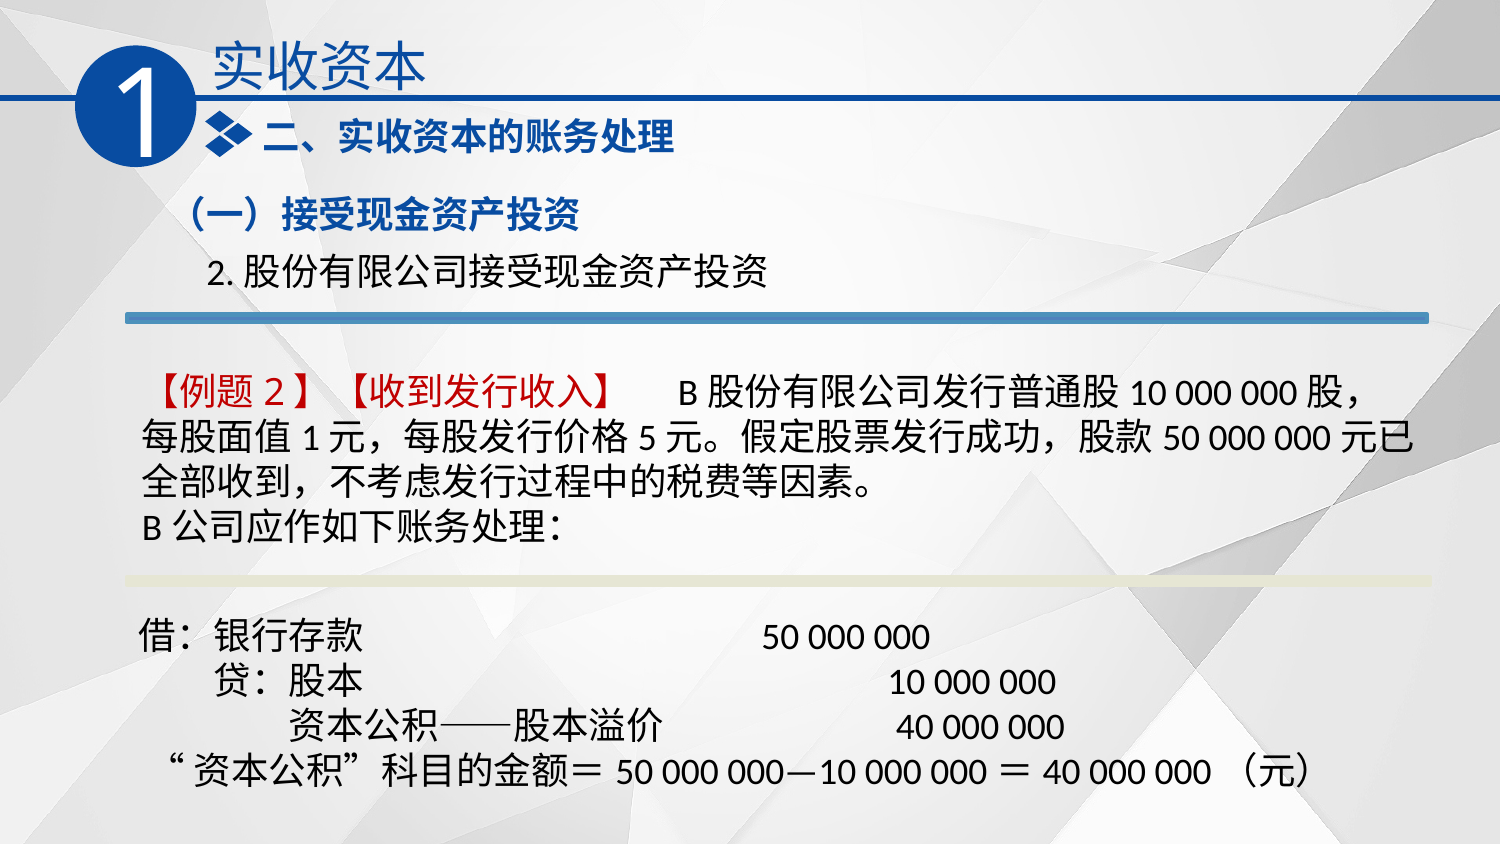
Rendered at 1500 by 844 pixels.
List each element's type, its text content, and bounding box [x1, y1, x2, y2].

text_box [205, 110, 235, 133]
text_box 【例题2】【收到发行收入】 B股份有限公司发行普通股10 000 000股，每股面值1元，每股发行价格5元。假定股票发行成功，股款50 000 000元已全部收到，不考虑发行过程中的税费等因素。 B公司应作如下账务处理： [129, 362, 1431, 555]
text_box 二、实收资本的账务处理 [250, 107, 688, 164]
text_box [125, 312, 1429, 324]
text_box [75, 107, 84, 138]
text_box 1 [84, 107, 203, 171]
picture [0, 101, 1500, 844]
text_box [125, 575, 1432, 587]
text_box [75, 74, 84, 97]
text_box 1 [84, 45, 203, 97]
text_box 借：银行存款 50 000 000 贷：股本 10 000 000 资本公积——股本溢价 40 000 000 “资本公积”科目的金额＝50 000 000—10 000 000＝40 000 000（元） [126, 606, 1428, 799]
picture [0, 0, 1500, 95]
text_box 实收资本 [198, 37, 510, 92]
text_box 2.股份有限公司接受现金资产投资 [194, 242, 782, 300]
text_box [205, 135, 235, 158]
text_box （一）接受现金资产投资 [156, 184, 594, 242]
text_box [223, 122, 250, 145]
